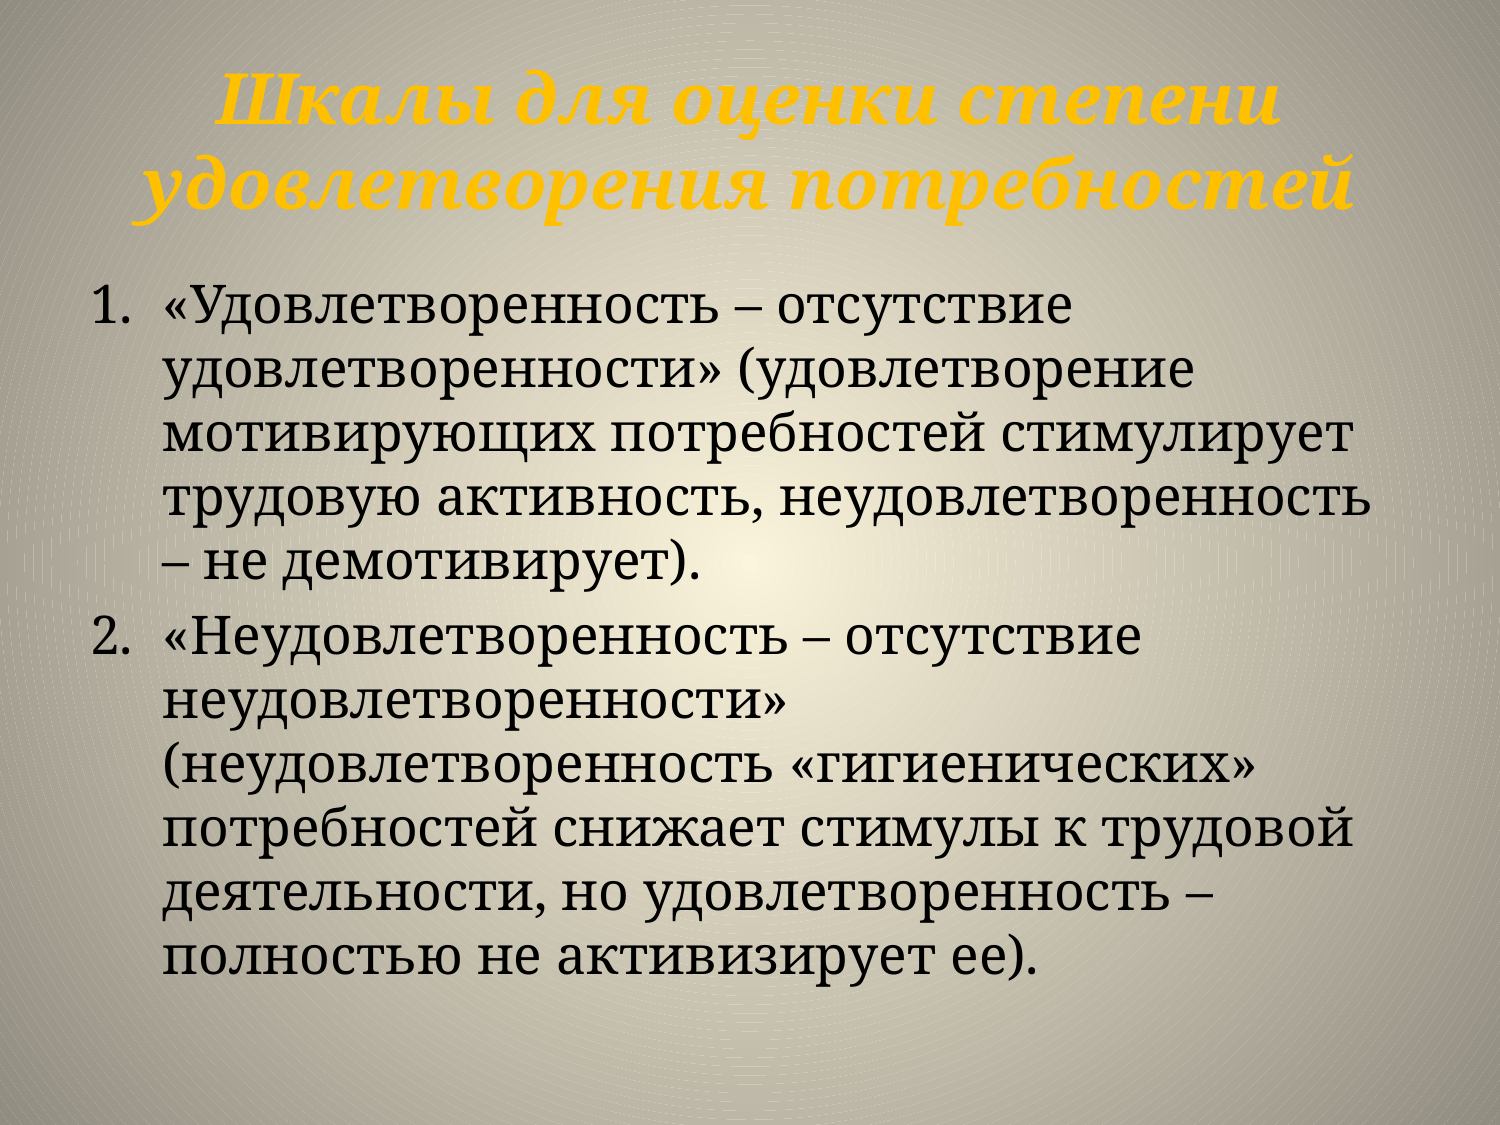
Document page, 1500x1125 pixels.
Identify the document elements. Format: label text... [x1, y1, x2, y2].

list «Удовлетворенность – отсутствие удовлетворенности» (удовлетворение мотивирующих потребностей стимулирует трудовую активность, неудовлетворенность – не демотивирует). «Неудовлетворенность – отсутствие неудовлетворенности» (неудовлетворенность «гигиенических» потребностей снижает стимулы к трудовой деятельности, но удовлетворенность – полностью не активизирует ее). [75, 262, 1425, 1005]
title Шкалы для оценки степени удовлетворения потребностей [75, 45, 1425, 233]
